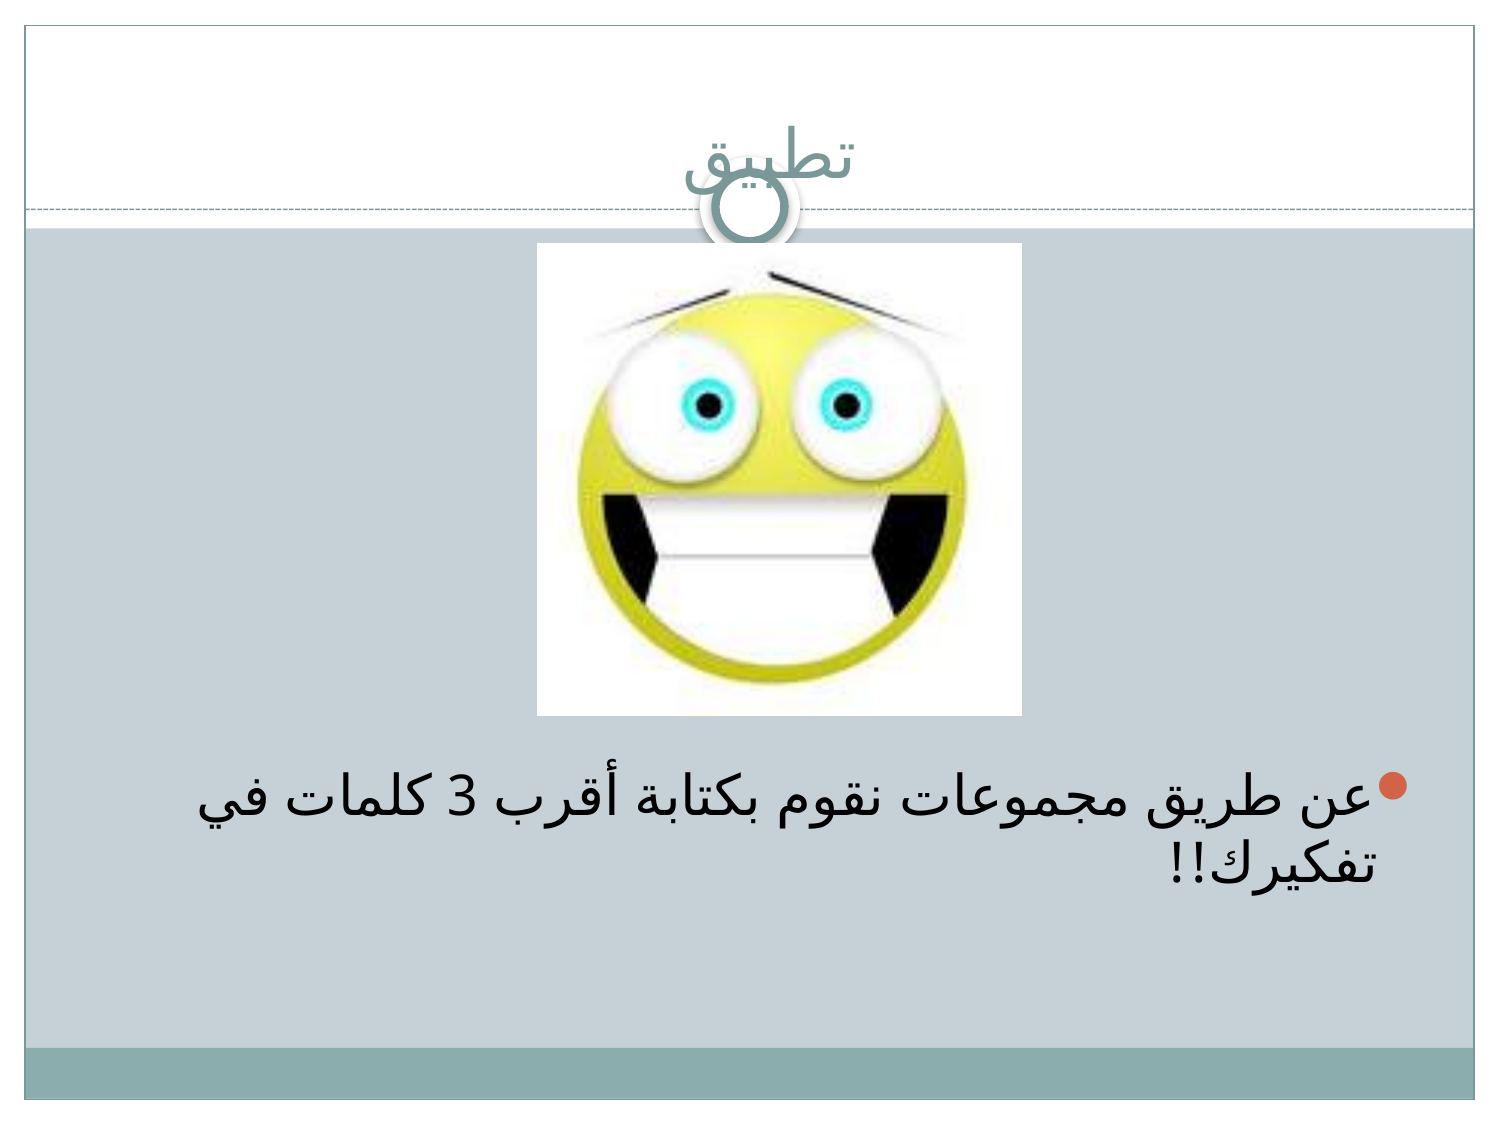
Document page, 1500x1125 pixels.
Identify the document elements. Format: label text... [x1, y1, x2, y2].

picture [537, 243, 1022, 716]
list عن طريق مجموعات نقوم بكتابة أقرب 3 كلمات في تفكيرك!! [100, 751, 1438, 969]
title تطبيق [100, 37, 1438, 200]
